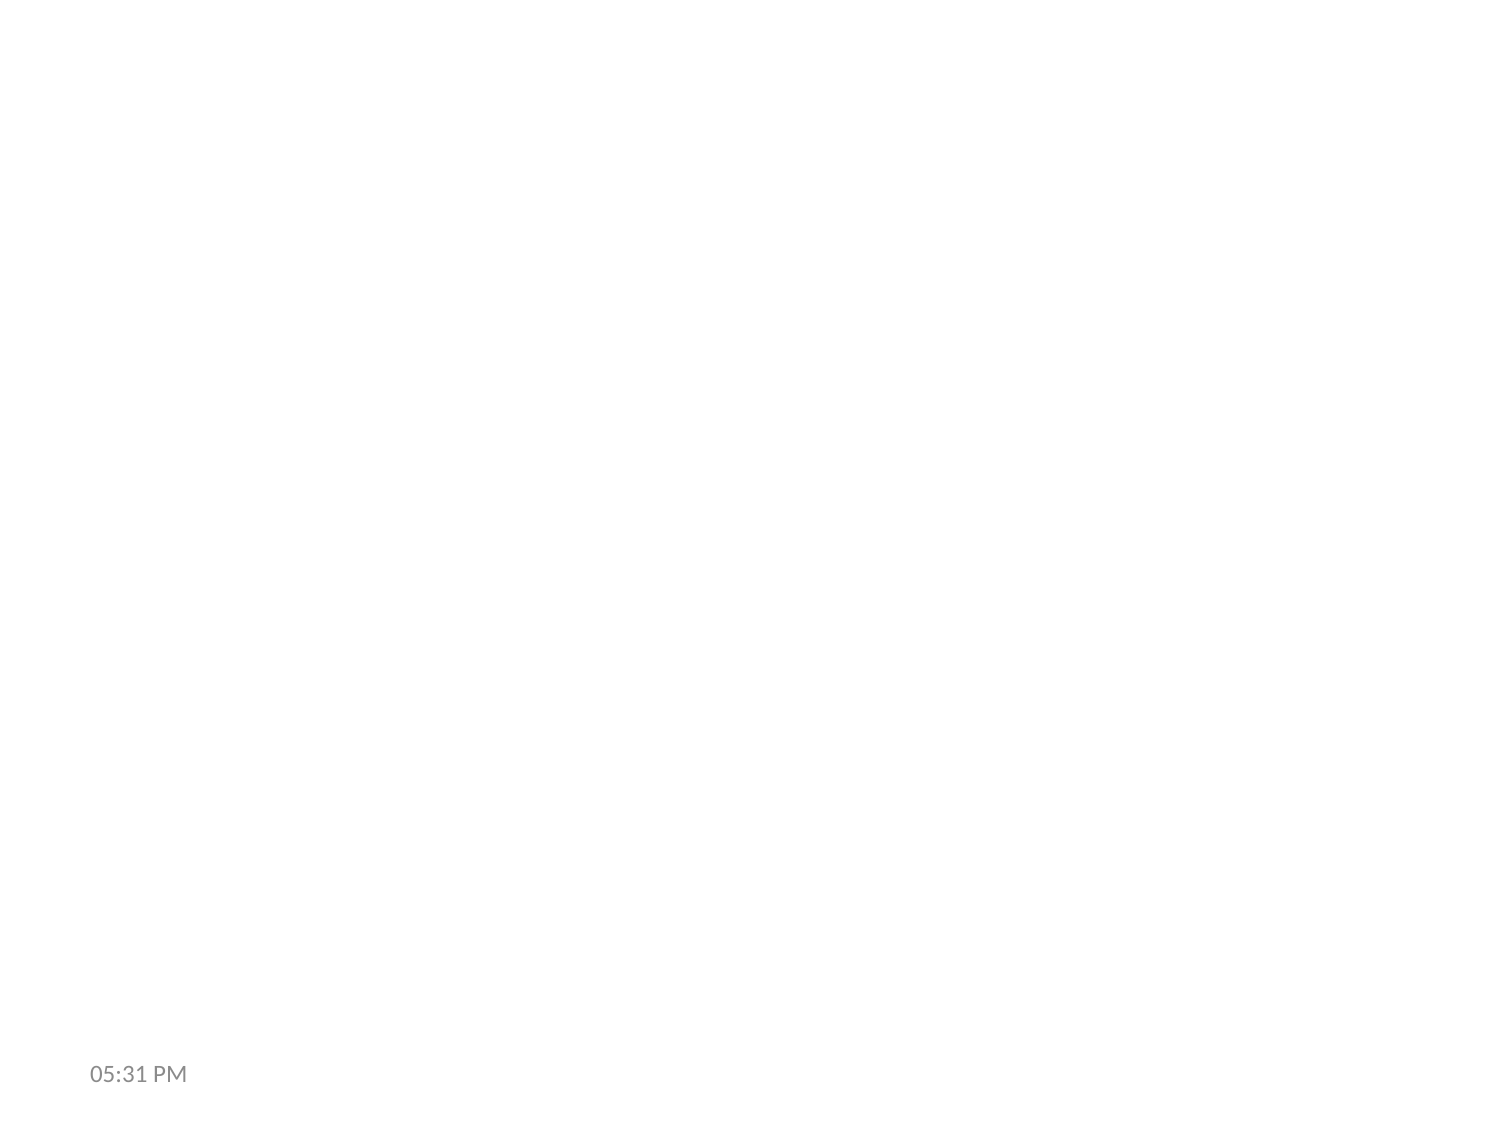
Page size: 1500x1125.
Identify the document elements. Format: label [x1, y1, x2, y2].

slide_number [75, 1042, 425, 1103]
